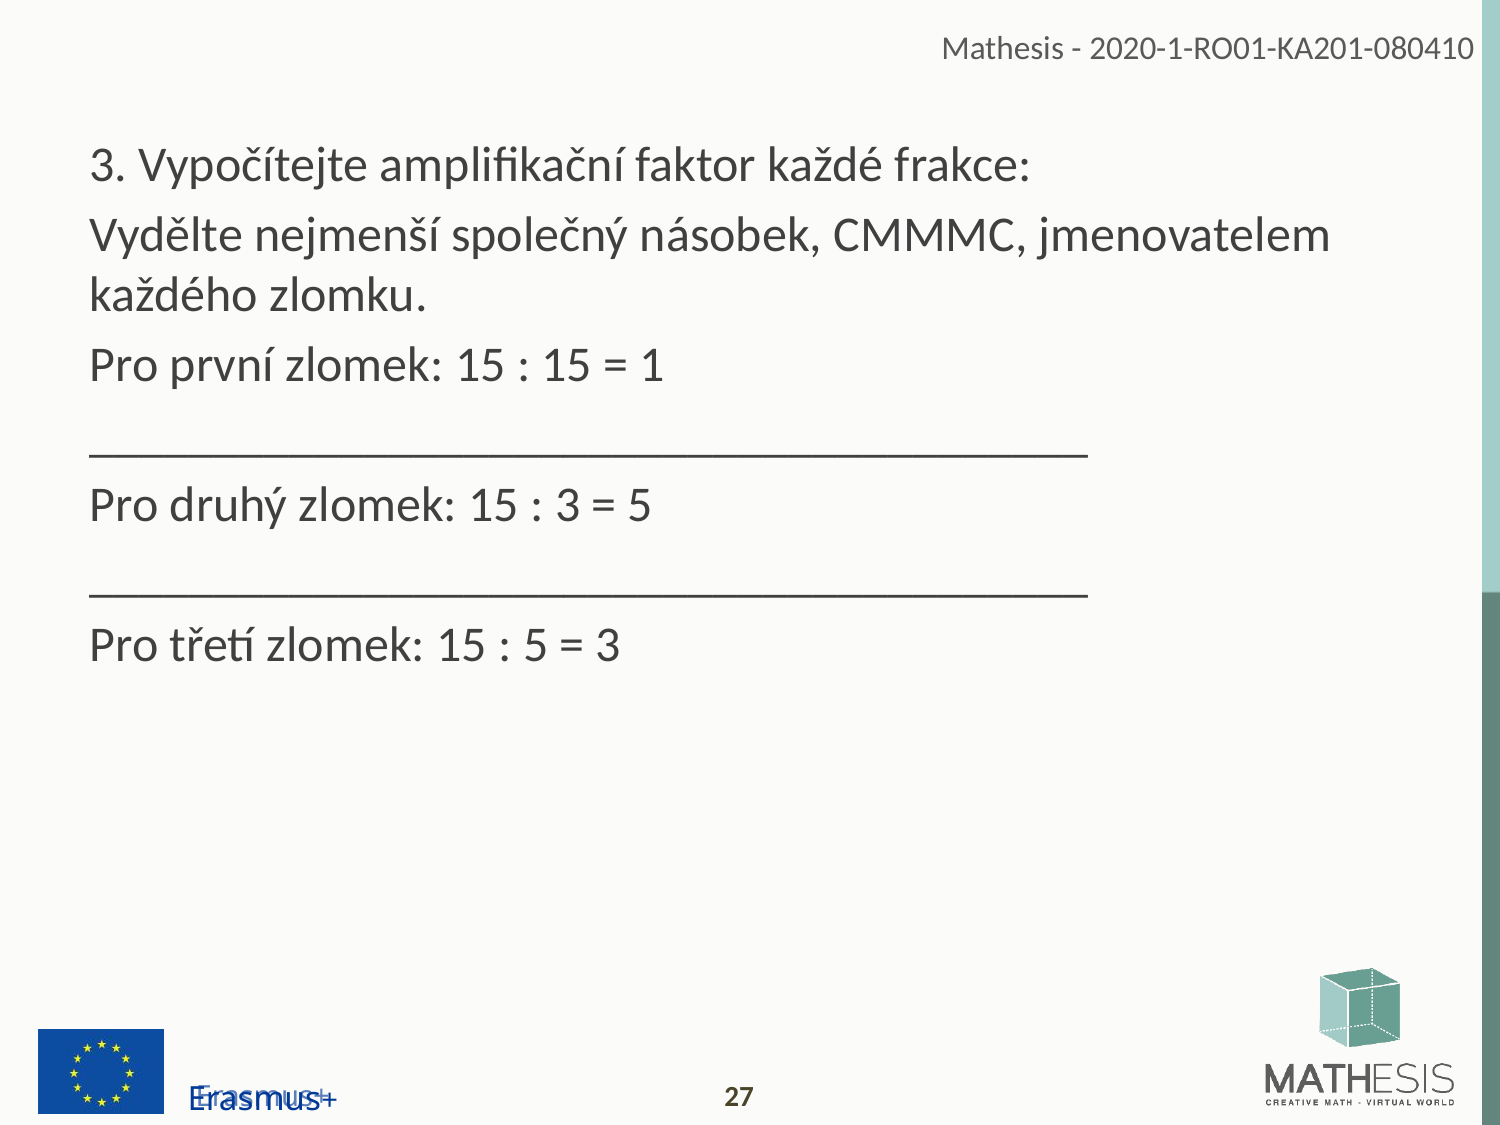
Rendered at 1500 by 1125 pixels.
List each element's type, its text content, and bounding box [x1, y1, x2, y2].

list 3. Vypočítejte amplifikační faktor každé frakce: Vydělte nejmenší společný násobek, CMMMC, jmenovatelem každého zlomku. Pro první zlomek: 15 : 15 = 1 ________________________________________ Pro druhý zlomek: 15 : 3 = 5 ________________________________________ Pro třetí zlomek: 15 : 5 = 3 [75, 124, 1425, 867]
picture [38, 1029, 164, 1114]
